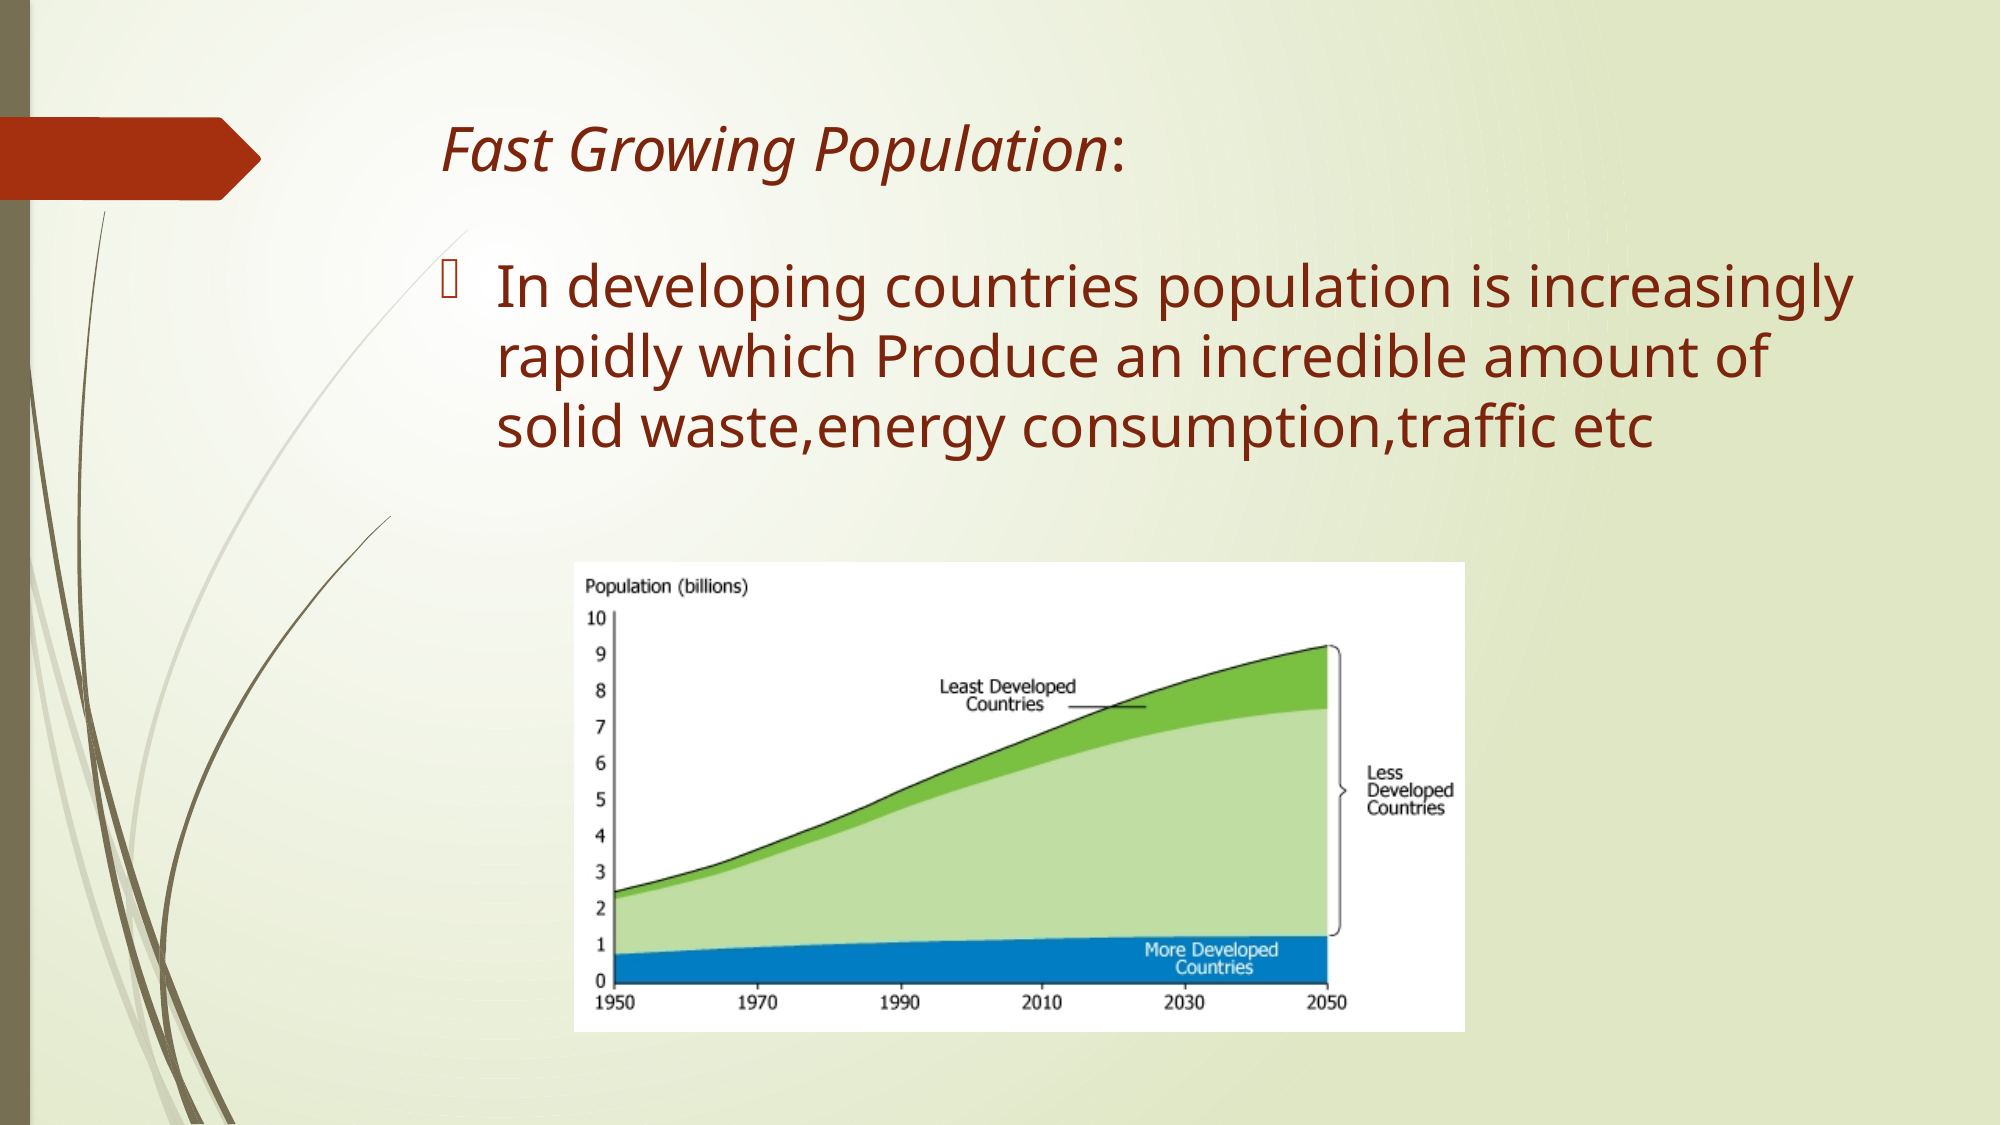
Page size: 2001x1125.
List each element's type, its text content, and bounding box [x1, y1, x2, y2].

title Fast Growing Population: [425, 102, 1888, 242]
picture [573, 562, 1466, 1032]
list In developing countries population is increasingly rapidly which Produce an incredible amount of solid waste,energy consumption,traffic etc [424, 242, 1888, 970]
